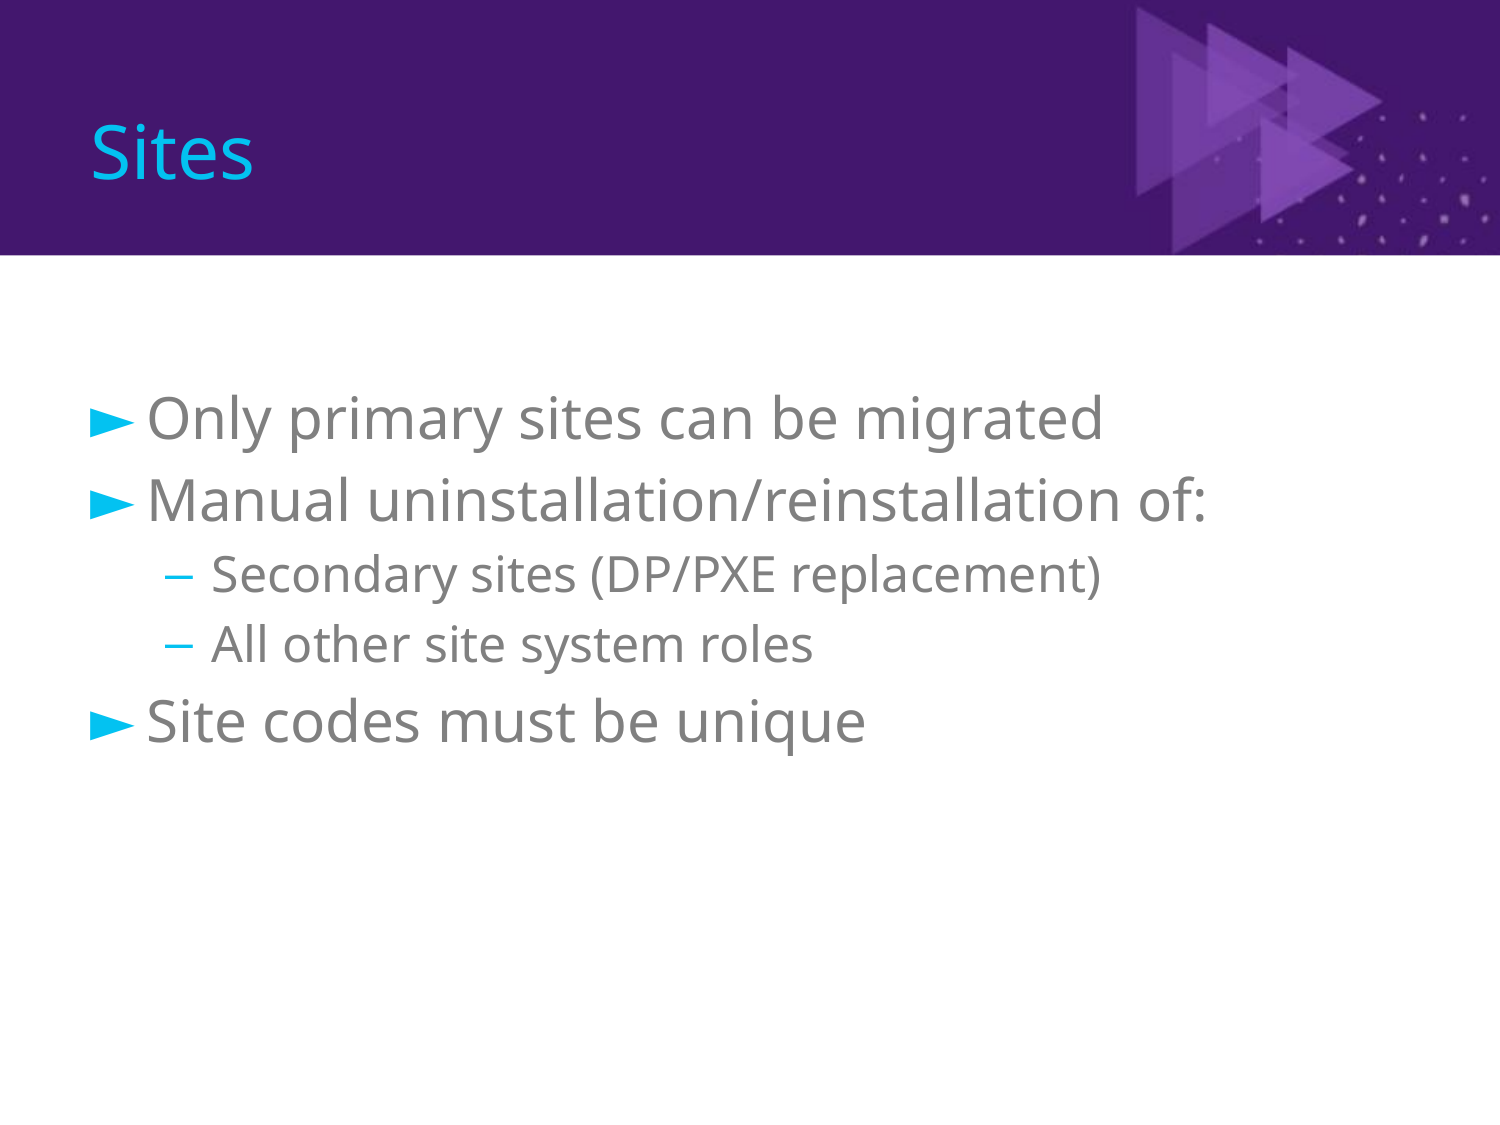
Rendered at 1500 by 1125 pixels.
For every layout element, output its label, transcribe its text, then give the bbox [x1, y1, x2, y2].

list Only primary sites can be migrated Manual uninstallation/reinstallation of: Secondary sites (DP/PXE replacement) All other site system roles Site codes must be unique [75, 373, 1425, 1005]
title Sites [75, 56, 1425, 244]
picture [0, 0, 1500, 255]
